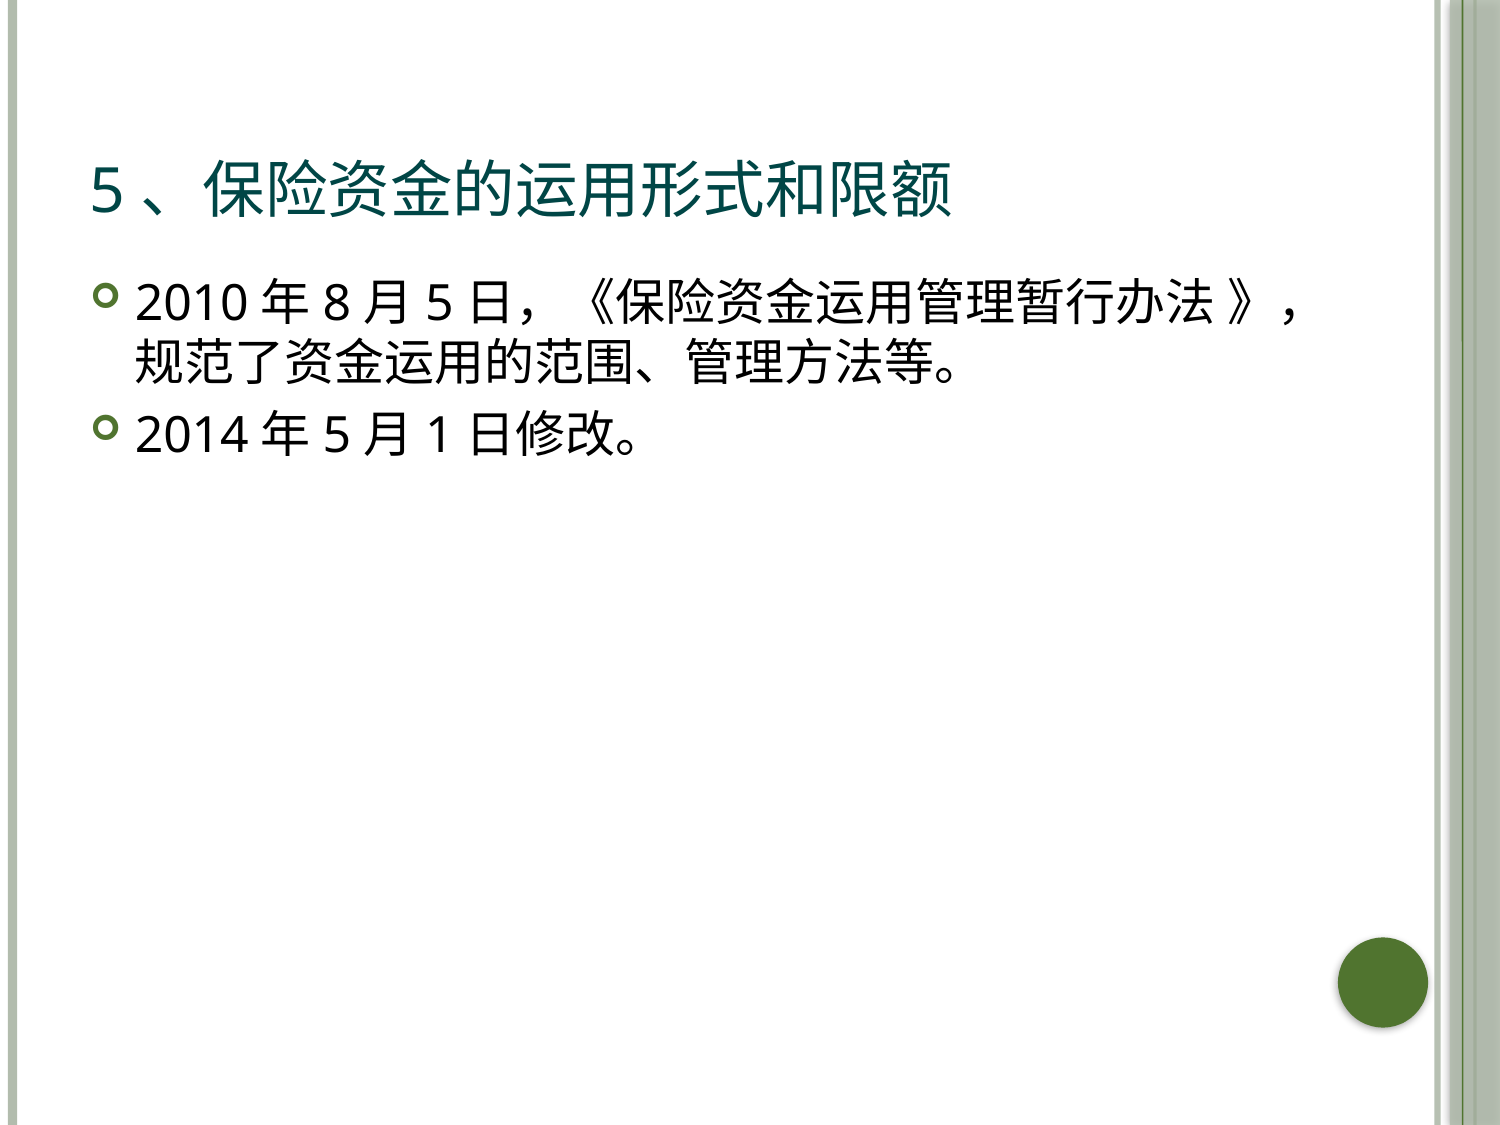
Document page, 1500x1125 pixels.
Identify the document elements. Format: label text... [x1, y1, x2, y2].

title 5、保险资金的运用形式和限额 [75, 45, 1300, 233]
list 2010年8月5日，《保险资金运用管理暂行办法 》，规范了资金运用的范围、管理方法等。 2014年5月1日修改。 [74, 262, 1301, 1063]
